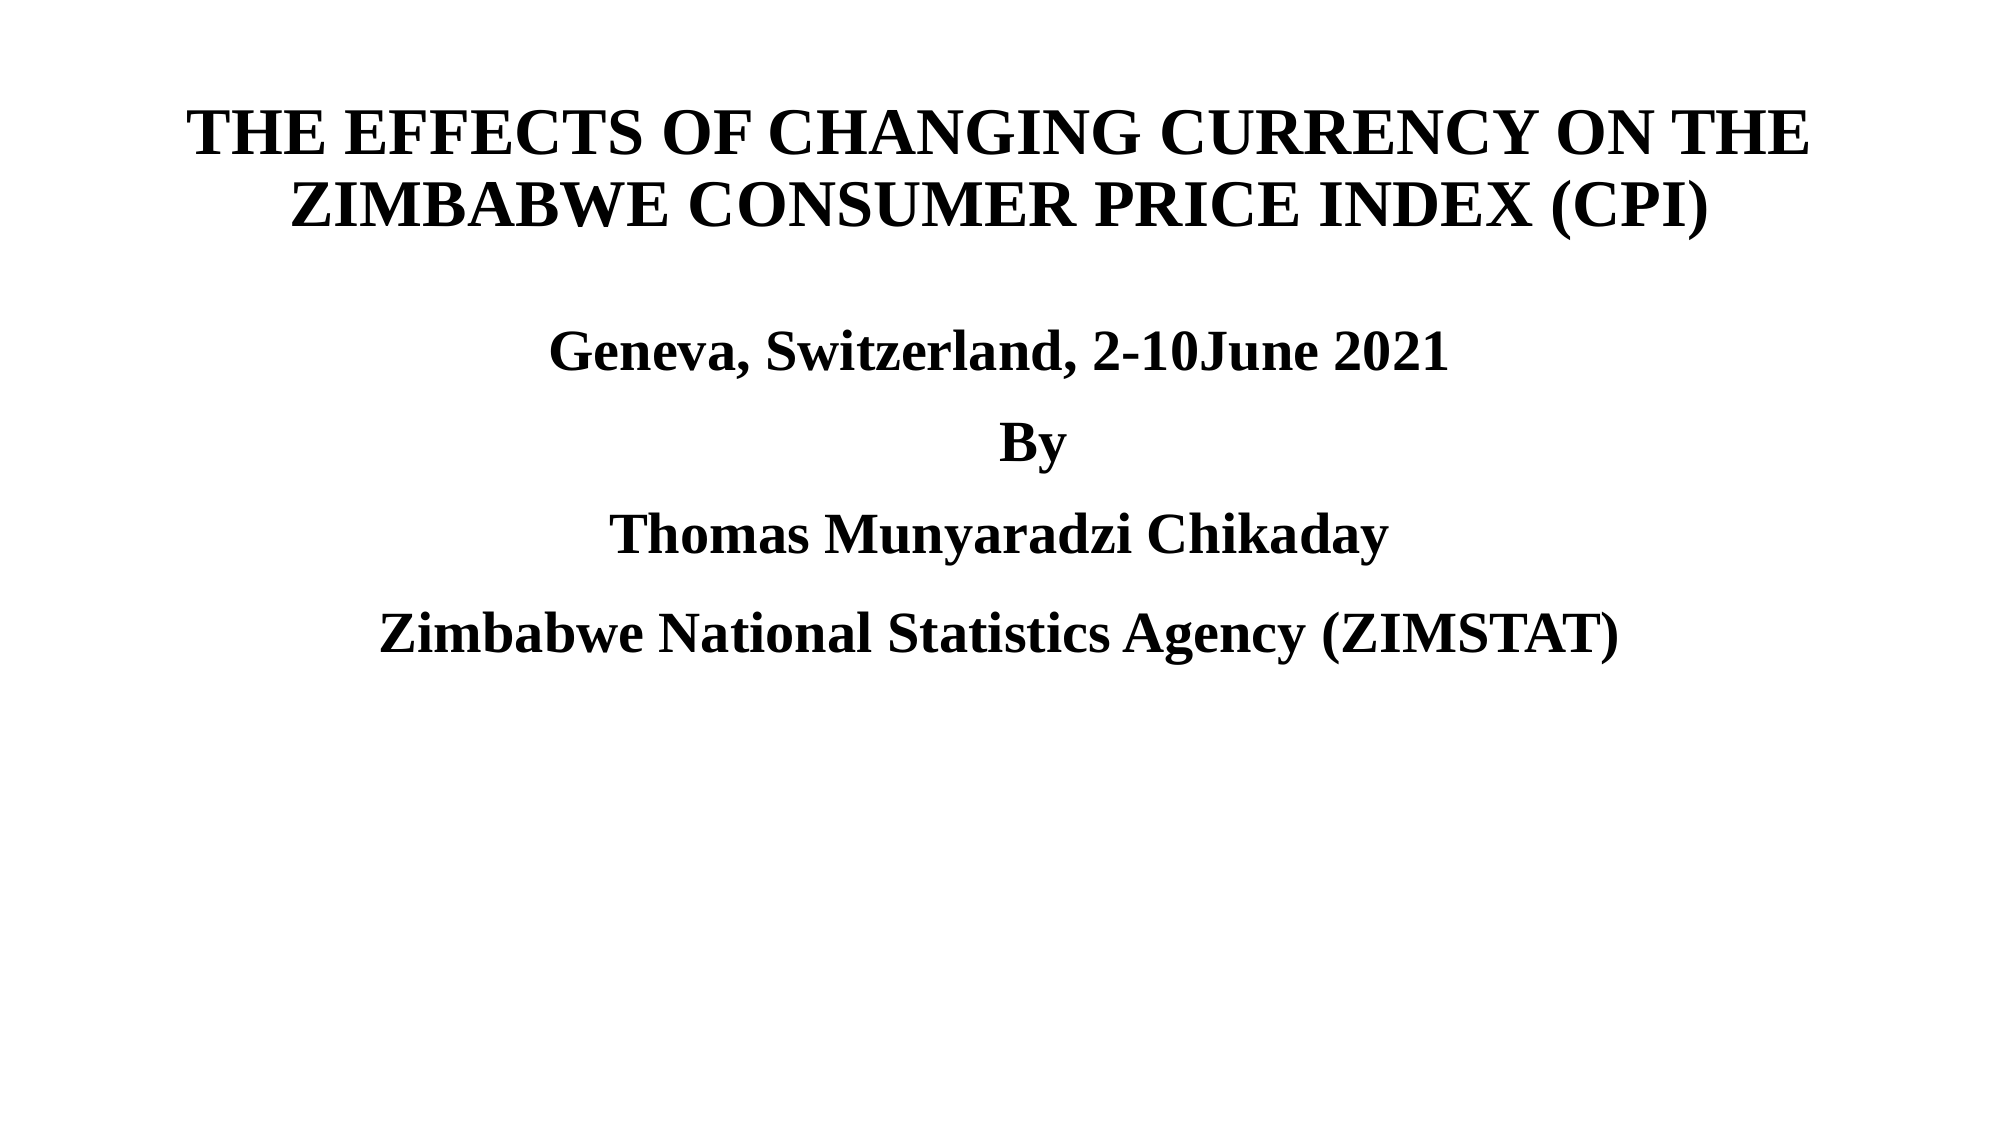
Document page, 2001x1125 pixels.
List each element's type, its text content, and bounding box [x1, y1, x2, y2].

title THE EFFECTS OF CHANGING CURRENCY ON THE ZIMBABWE CONSUMER PRICE INDEX (CPI) [137, 59, 1863, 278]
